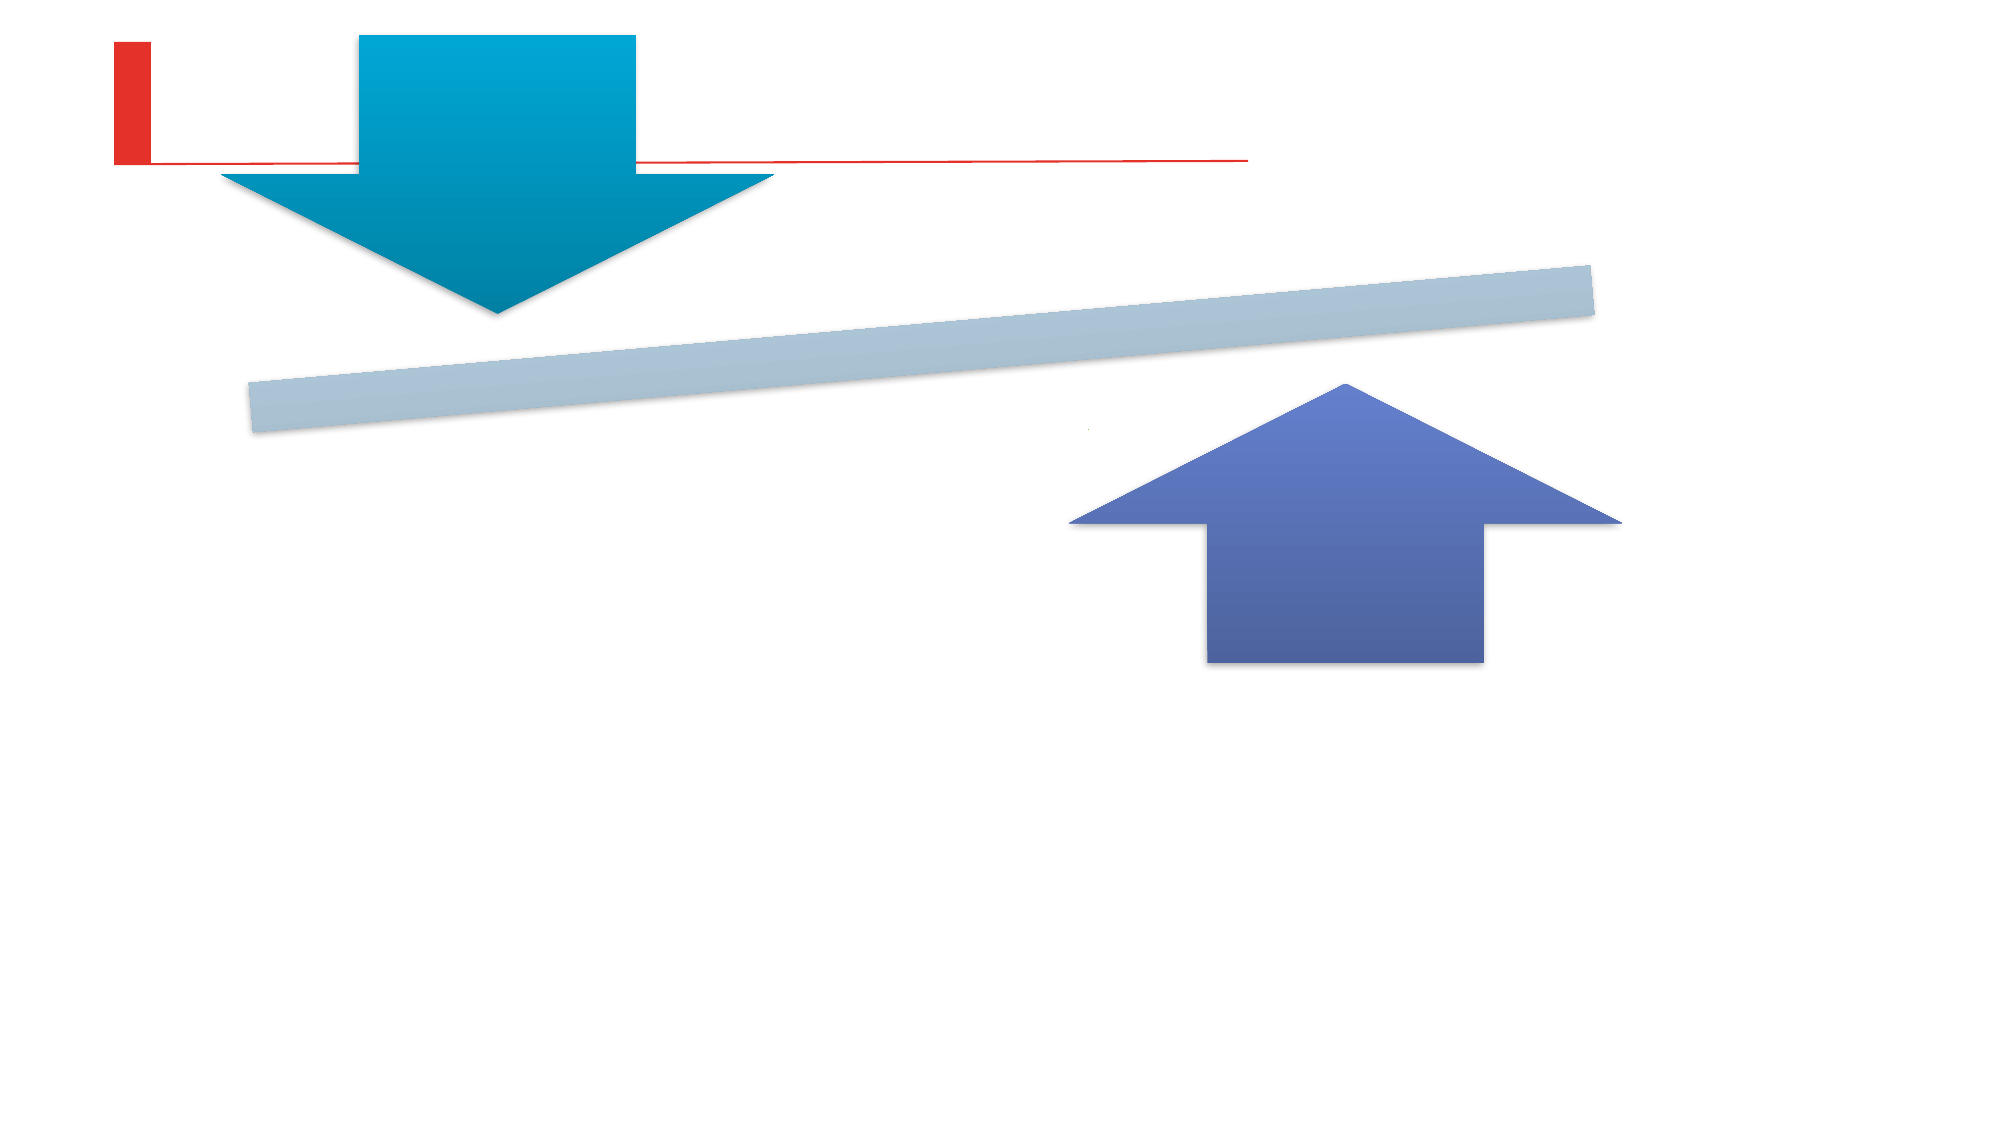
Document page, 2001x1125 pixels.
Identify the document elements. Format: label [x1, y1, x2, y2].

text_box [0, 0, 1844, 698]
